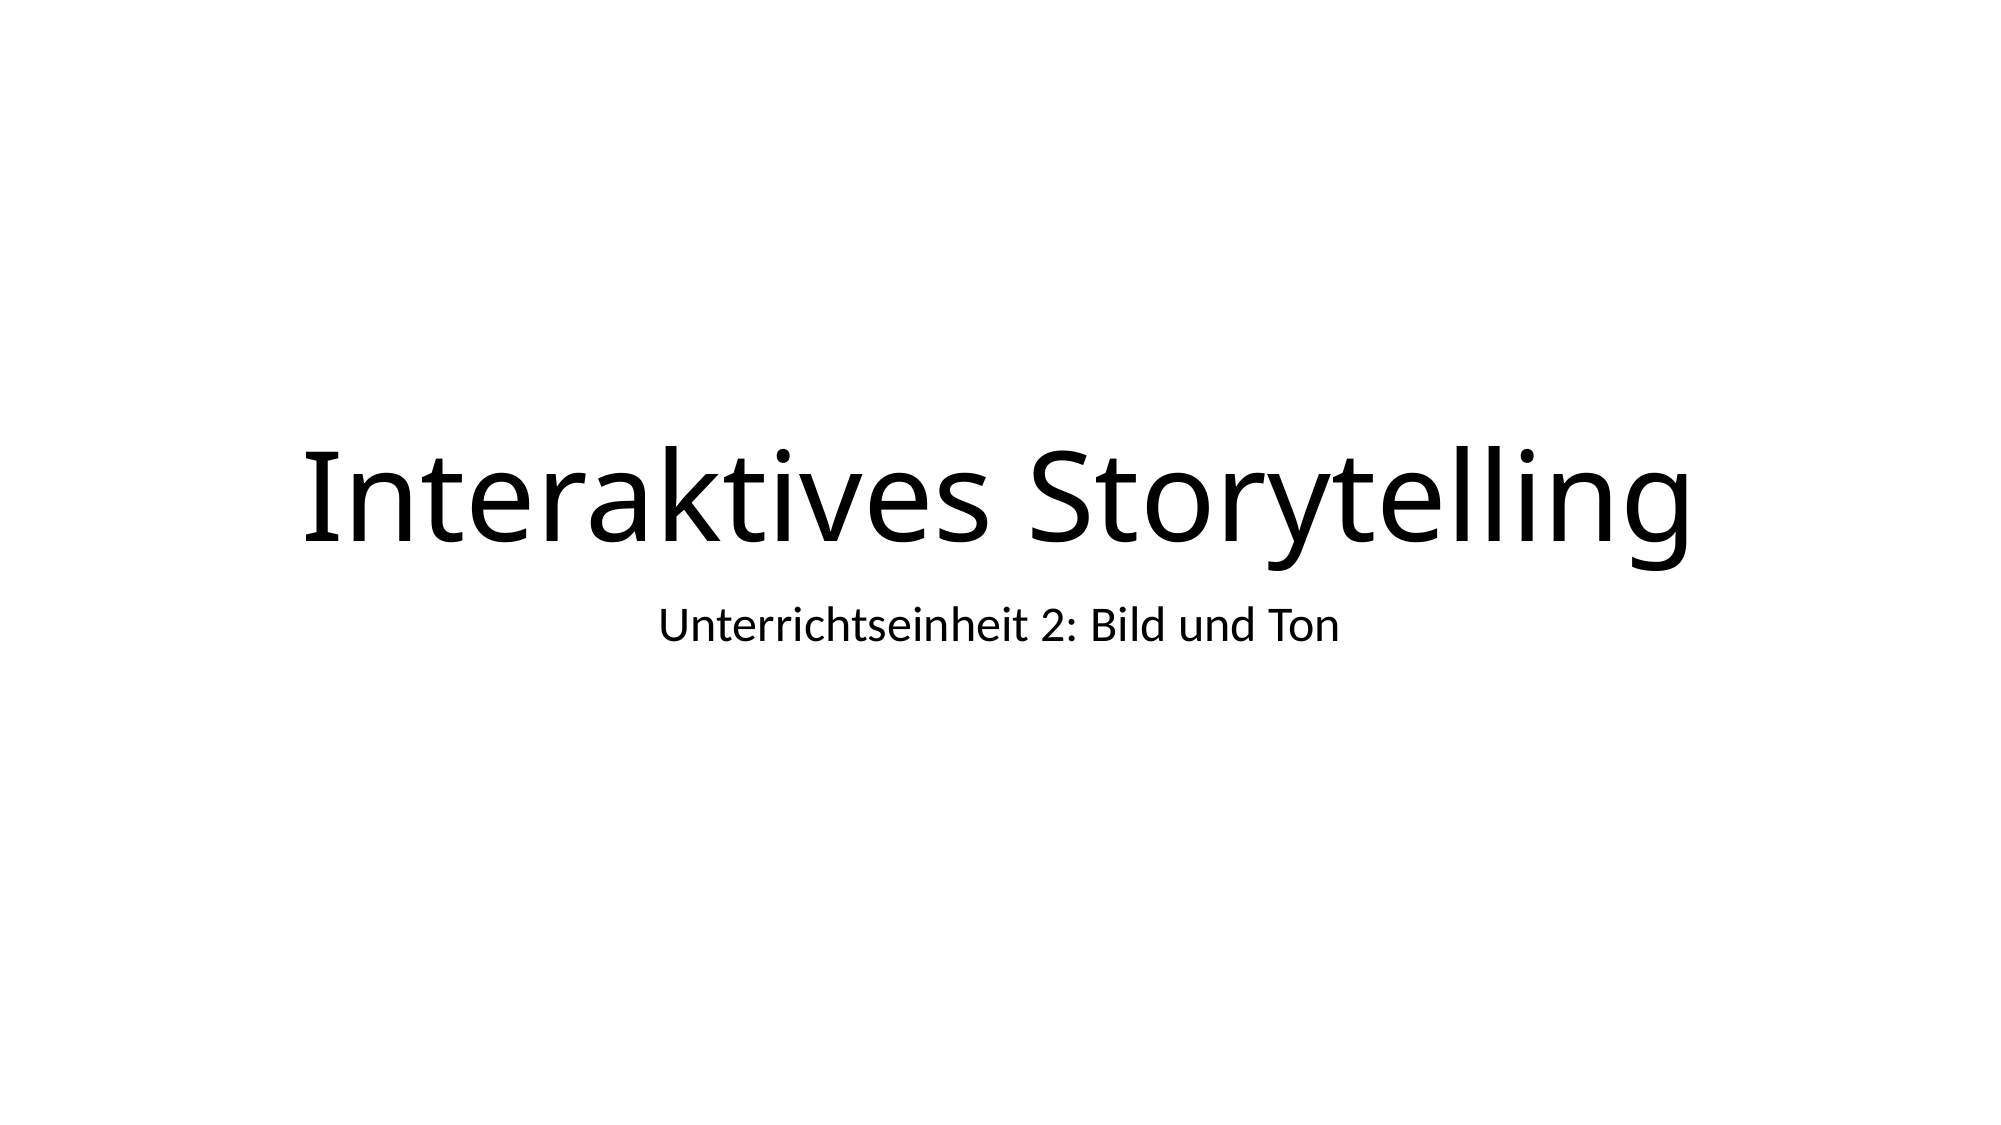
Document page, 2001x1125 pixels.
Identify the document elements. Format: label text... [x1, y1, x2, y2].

subtitle Unterrichtseinheit 2: Bild und Ton [249, 590, 1750, 863]
title Interaktives Storytelling [249, 184, 1750, 576]
